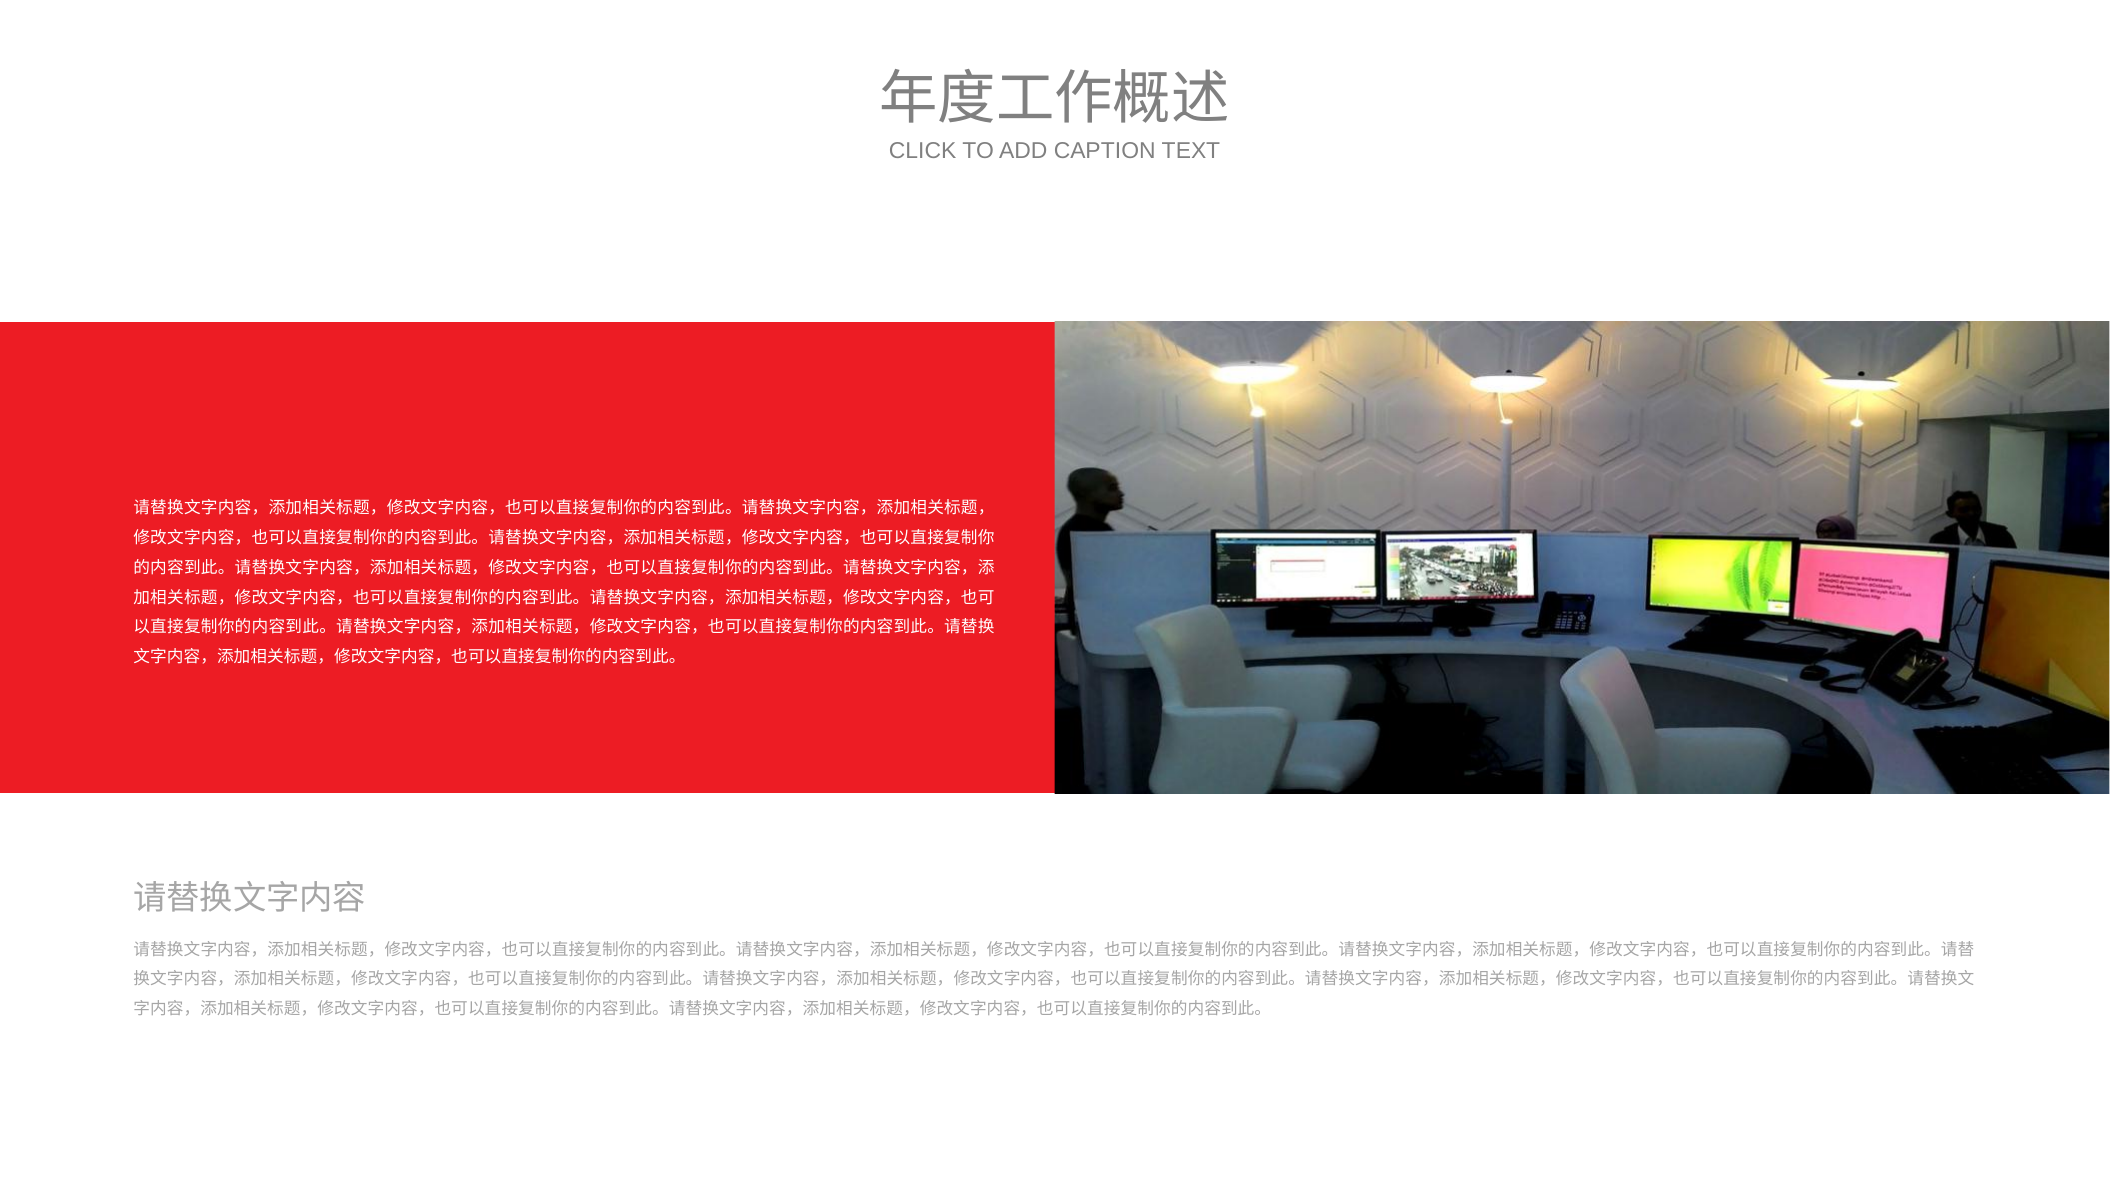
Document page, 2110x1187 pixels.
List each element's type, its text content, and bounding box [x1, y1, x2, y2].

text_box [0, 321, 1054, 794]
text_box 年度工作概述 [865, 60, 1245, 131]
text_box CLICK TO ADD CAPTION TEXT [865, 135, 1245, 163]
text_box 请替换文字内容，添加相关标题，修改文字内容，也可以直接复制你的内容到此。请替换文字内容，添加相关标题，修改文字内容，也可以直接复制你的内容到此。请替换文字内容，添加相关标题，修改文字内容，也可以直接复制你的内容到此。请替换文字内容，添加相关标题，修改文字内容，也可以直接复制你的内容到此。请替换文字内容，添加相关标题，修改文字内容，也可以直接复制你的内容到此。请替换文字内容，添加相关标题，修改文字内容，也可以直接复制你的内容到此。请替换文字内容，添加相关标题，修改文字内容，也可以直接复制你的内容到此。请替换文字内容，添加相关标题，修改文字内容，也可以直接复制你的内容到此。 [133, 486, 996, 667]
text_box [1054, 321, 2110, 794]
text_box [133, 876, 1977, 1020]
